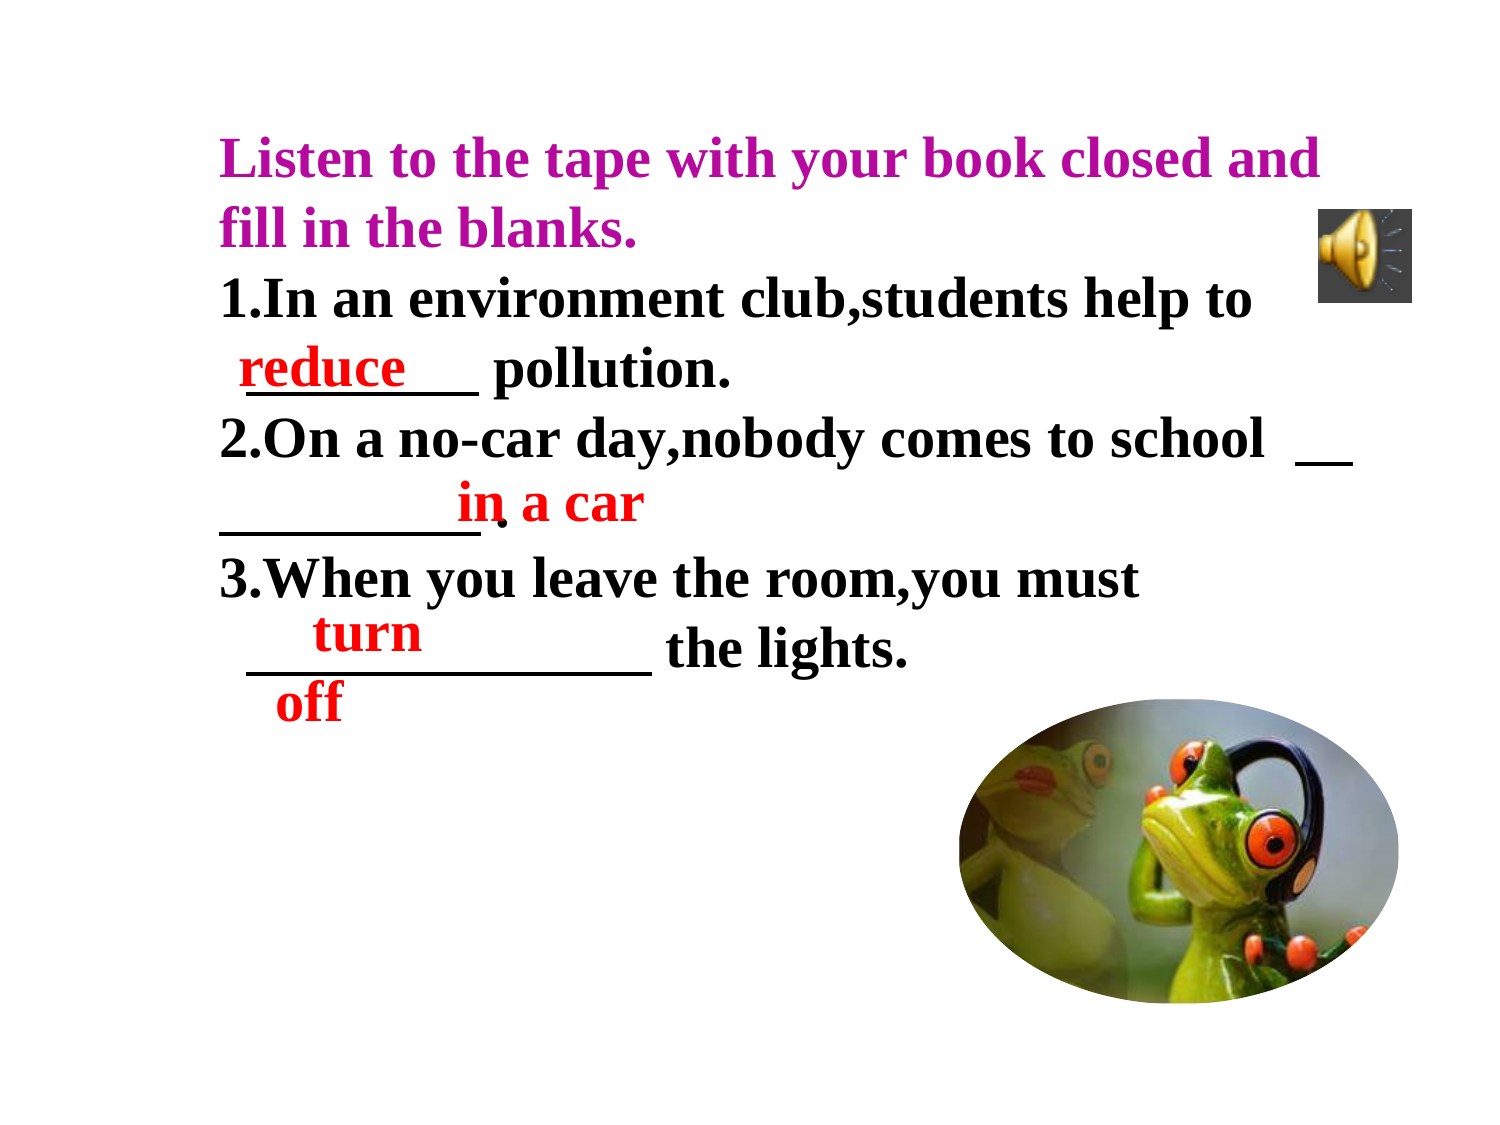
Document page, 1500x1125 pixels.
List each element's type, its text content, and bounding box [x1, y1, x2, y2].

picture [1316, 207, 1414, 305]
picture [957, 698, 1400, 1005]
text_box Listen to the tape with your book closed and fill in the blanks. 1.In an environment club,students help to pollution. 2.On a no-car day,nobody comes to school . 3.When you leave the room,you must the lights. [204, 111, 1369, 757]
text_box reduce [224, 320, 422, 405]
text_box in a car [443, 456, 661, 541]
text_box turn off [260, 586, 484, 671]
